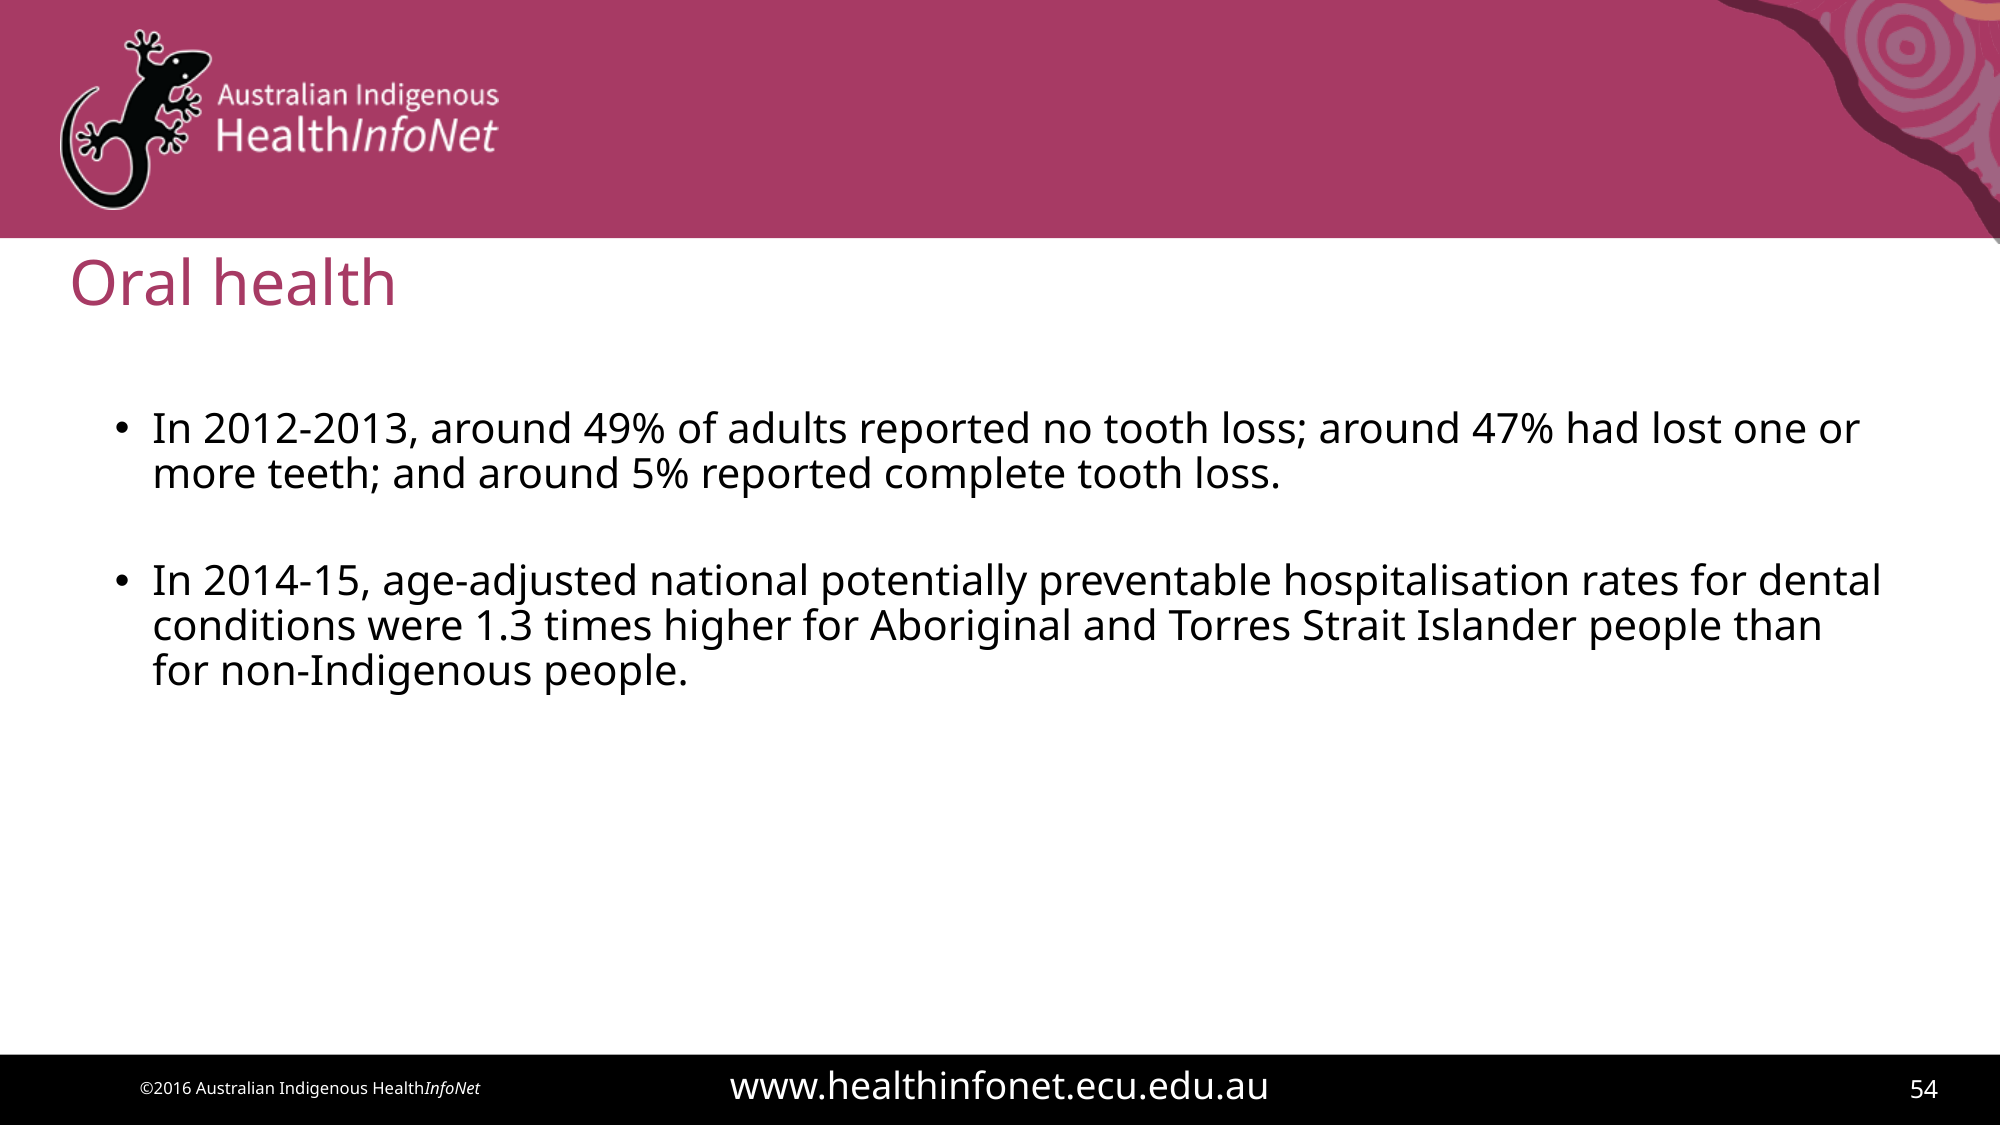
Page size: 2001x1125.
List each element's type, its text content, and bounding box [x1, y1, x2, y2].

title Oral health [55, 243, 1945, 327]
picture [1673, 0, 2000, 279]
list In 2012-2013, around 49% of adults reported no tooth loss; around 47% had lost one or more teeth; and around 5% reported complete tooth loss. In 2014-15, age-adjusted national potentially preventable hospitalisation rates for dental conditions were 1.3 times higher for Aboriginal and Torres Strait Islander people than for non-Indigenous people. [99, 399, 1900, 1050]
picture [60, 29, 499, 210]
